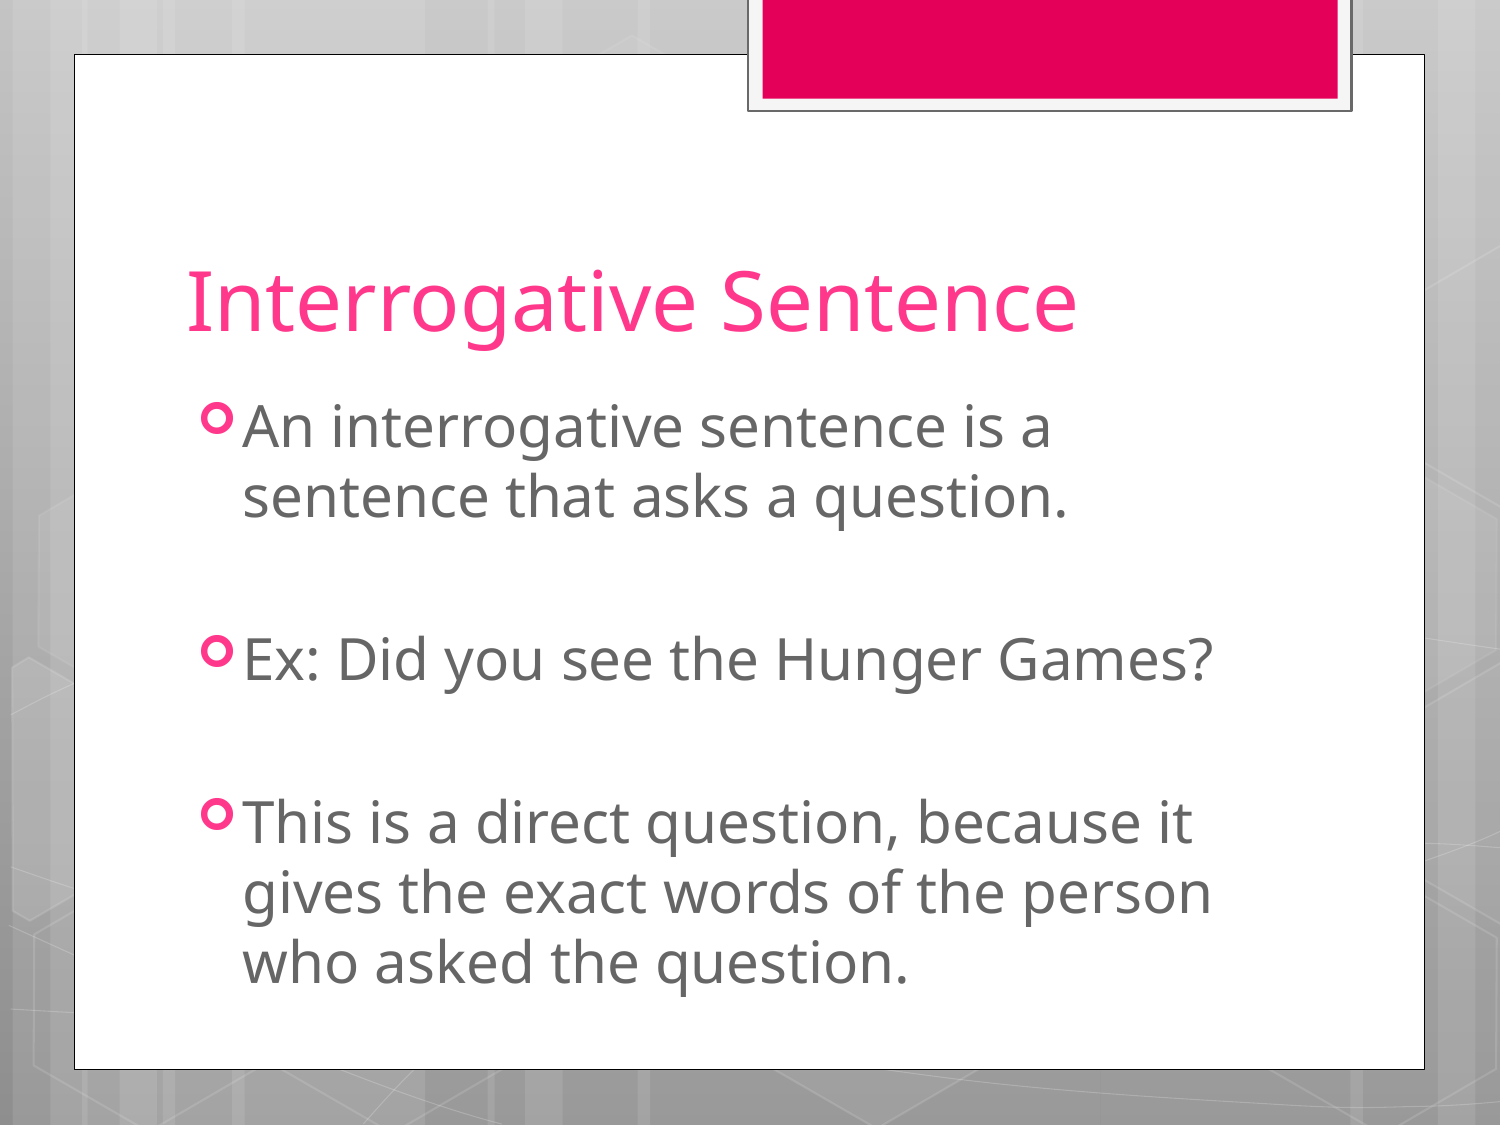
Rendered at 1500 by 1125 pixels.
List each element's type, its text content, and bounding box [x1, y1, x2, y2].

title Interrogative Sentence [171, 168, 1324, 357]
list An interrogative sentence is a sentence that asks a question. Ex: Did you see the Hunger Games? This is a direct question, because it gives the exact words of the person who asked the question. [171, 381, 1283, 957]
